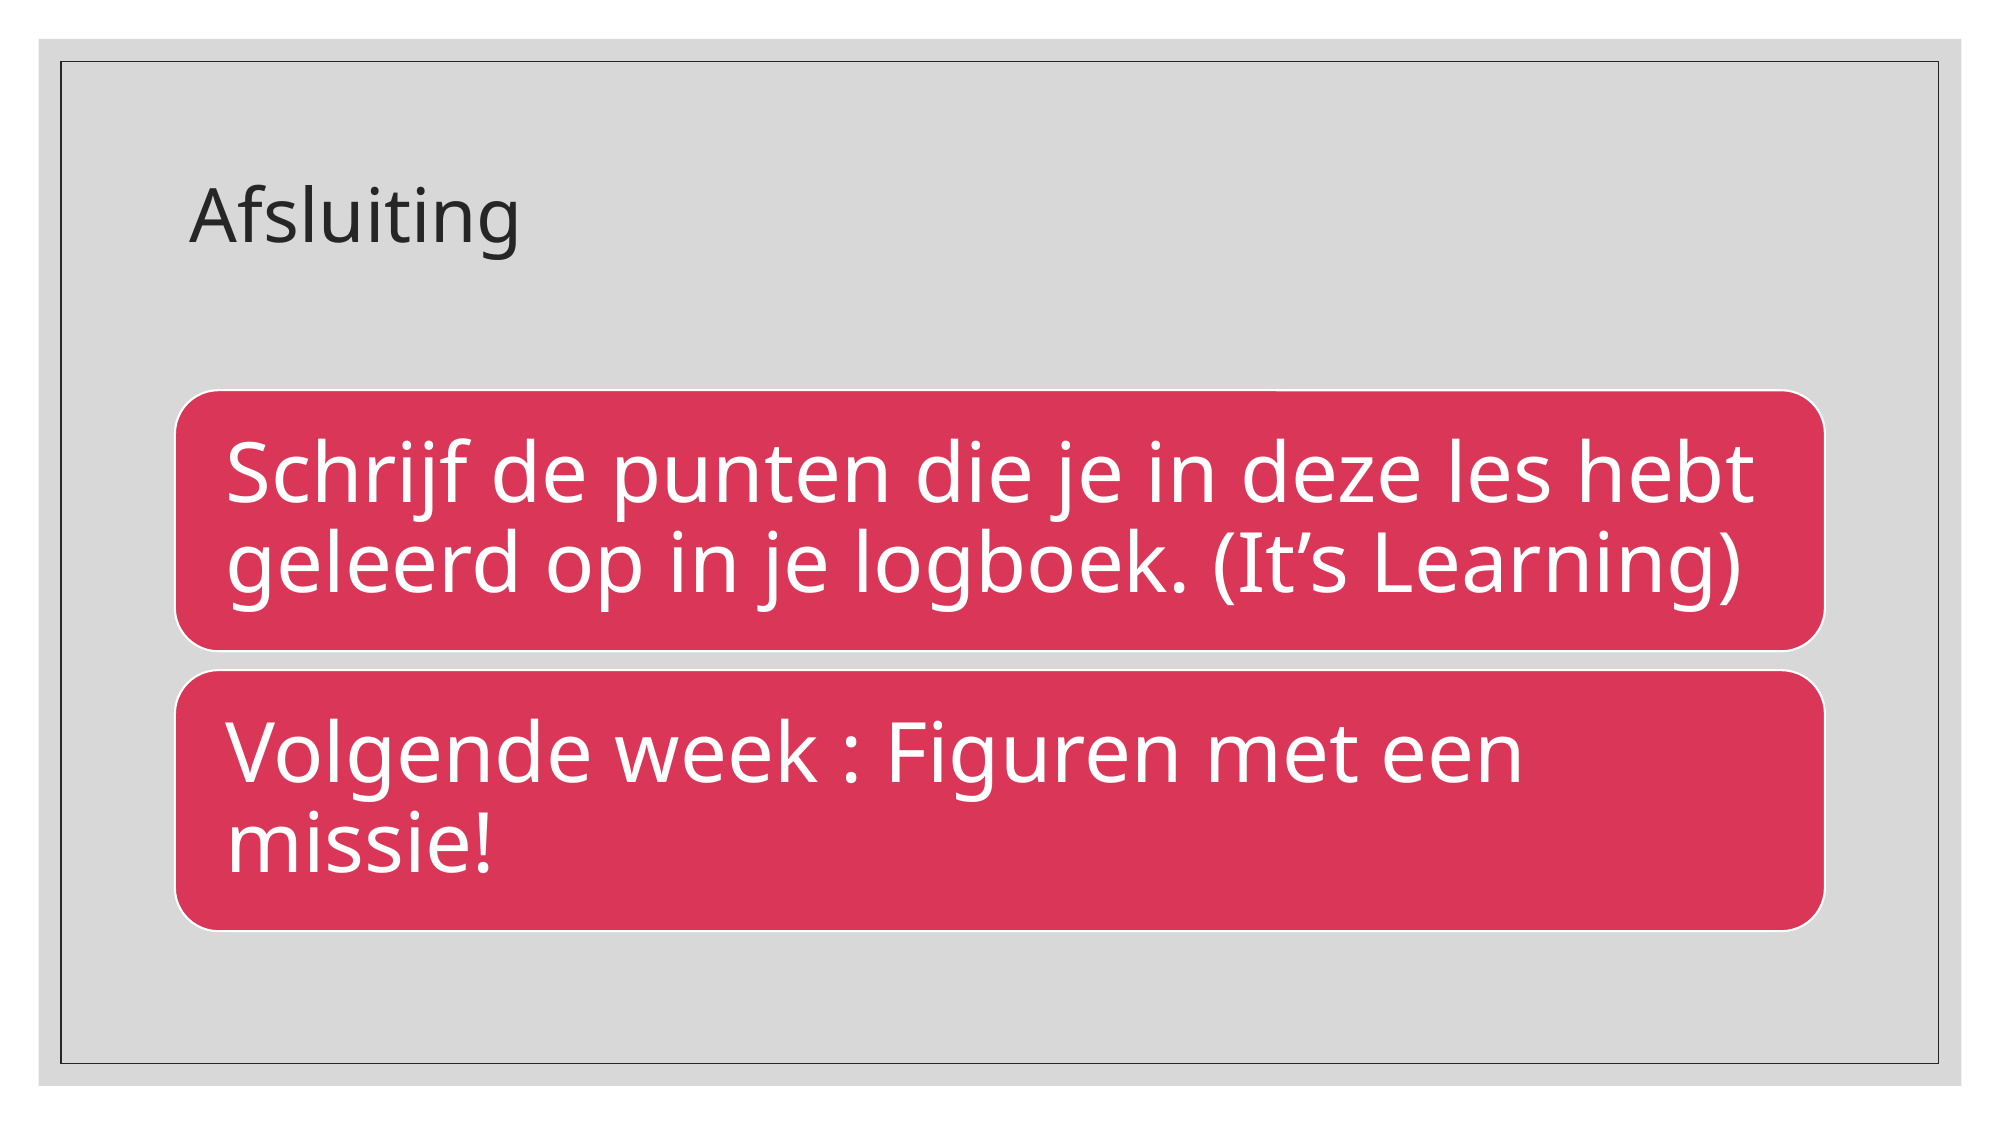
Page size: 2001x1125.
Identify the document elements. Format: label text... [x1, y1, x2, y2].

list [174, 344, 1825, 977]
title Afsluiting [174, 105, 1825, 331]
